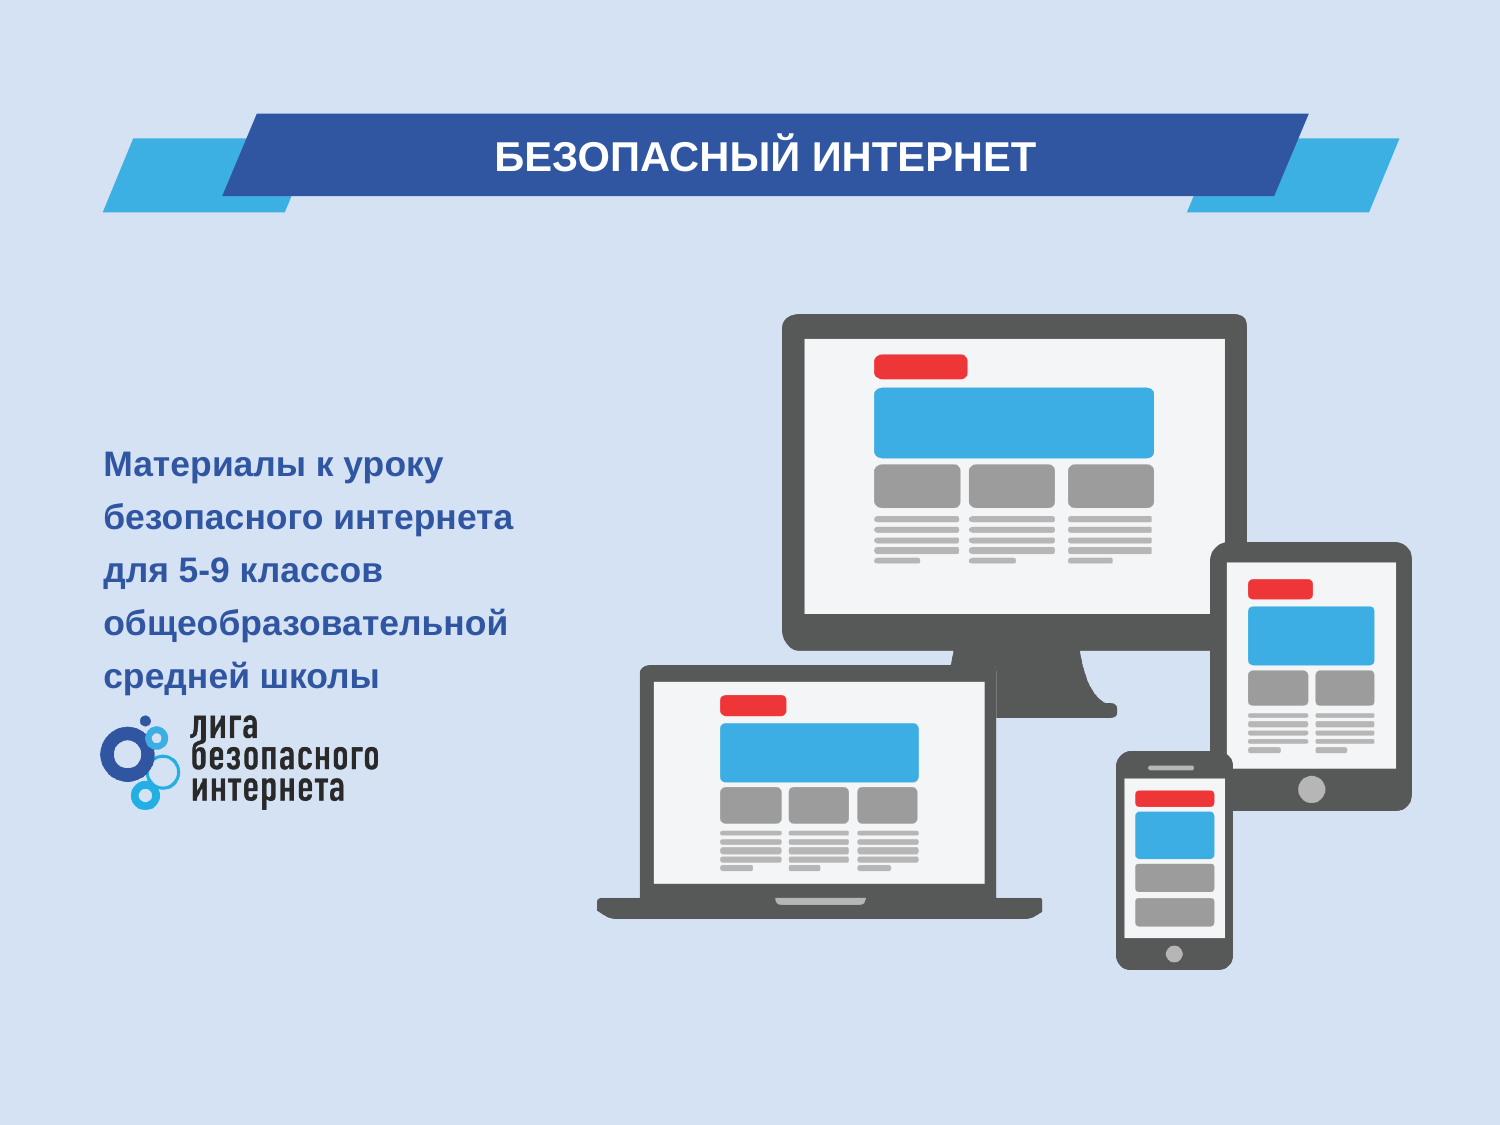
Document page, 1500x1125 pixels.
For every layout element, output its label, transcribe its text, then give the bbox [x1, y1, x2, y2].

picture [100, 715, 378, 810]
text_box Материалы к уроку безопасного интернета для 5-9 классов общеобразовательной средней школы [88, 422, 550, 749]
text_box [102, 113, 1400, 213]
picture [597, 314, 1412, 970]
